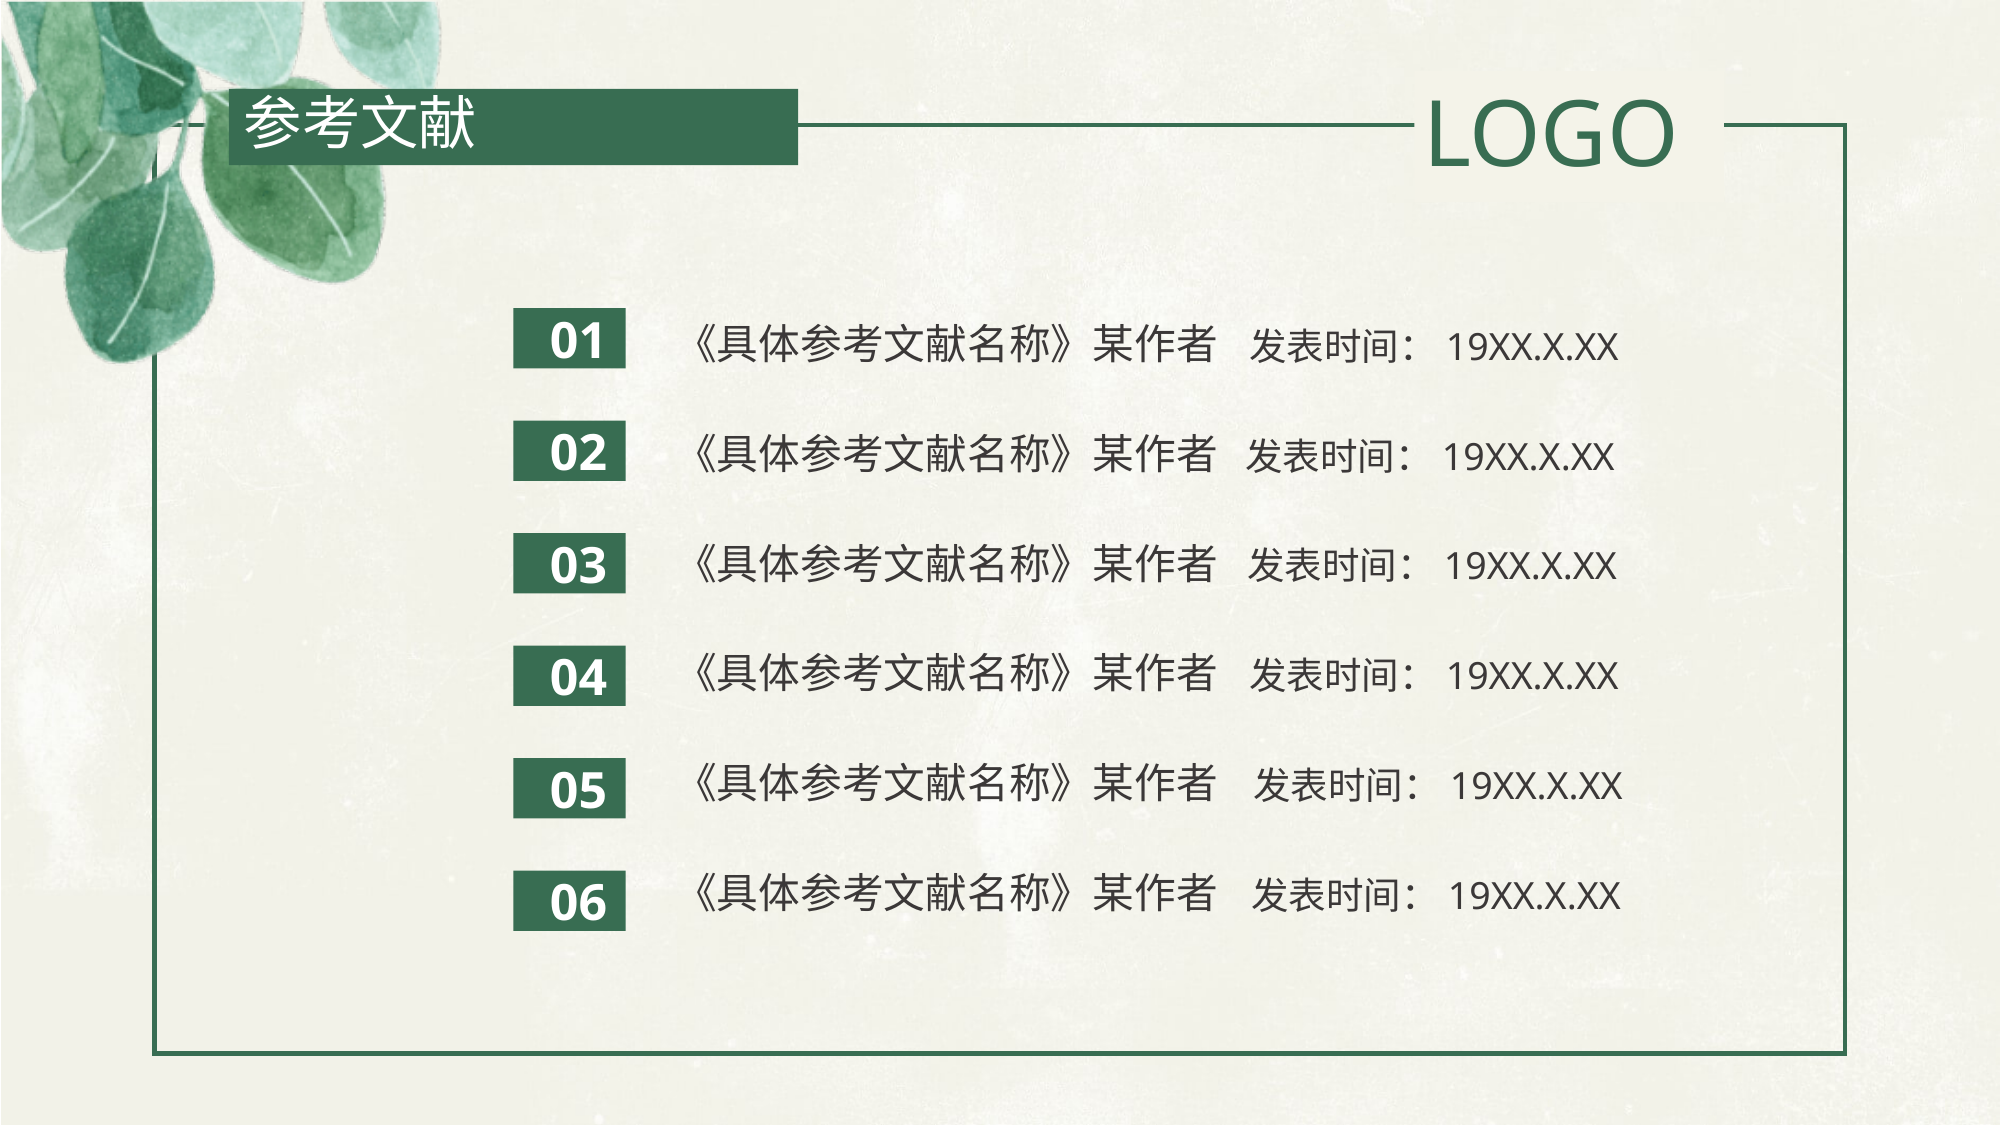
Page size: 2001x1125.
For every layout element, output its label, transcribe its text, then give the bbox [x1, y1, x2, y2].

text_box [673, 756, 1639, 808]
text_box 04 [513, 645, 626, 706]
text_box 01 [513, 308, 626, 369]
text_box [673, 317, 1635, 369]
text_box 03 [513, 533, 626, 594]
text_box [673, 647, 1635, 698]
picture [1, 0, 2000, 1125]
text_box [673, 866, 1637, 918]
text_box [673, 537, 1633, 588]
text_box 02 [513, 420, 626, 481]
title 参考文献 [228, 88, 794, 164]
text_box 05 [513, 758, 626, 819]
text_box 06 [513, 870, 626, 931]
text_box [673, 427, 1631, 479]
